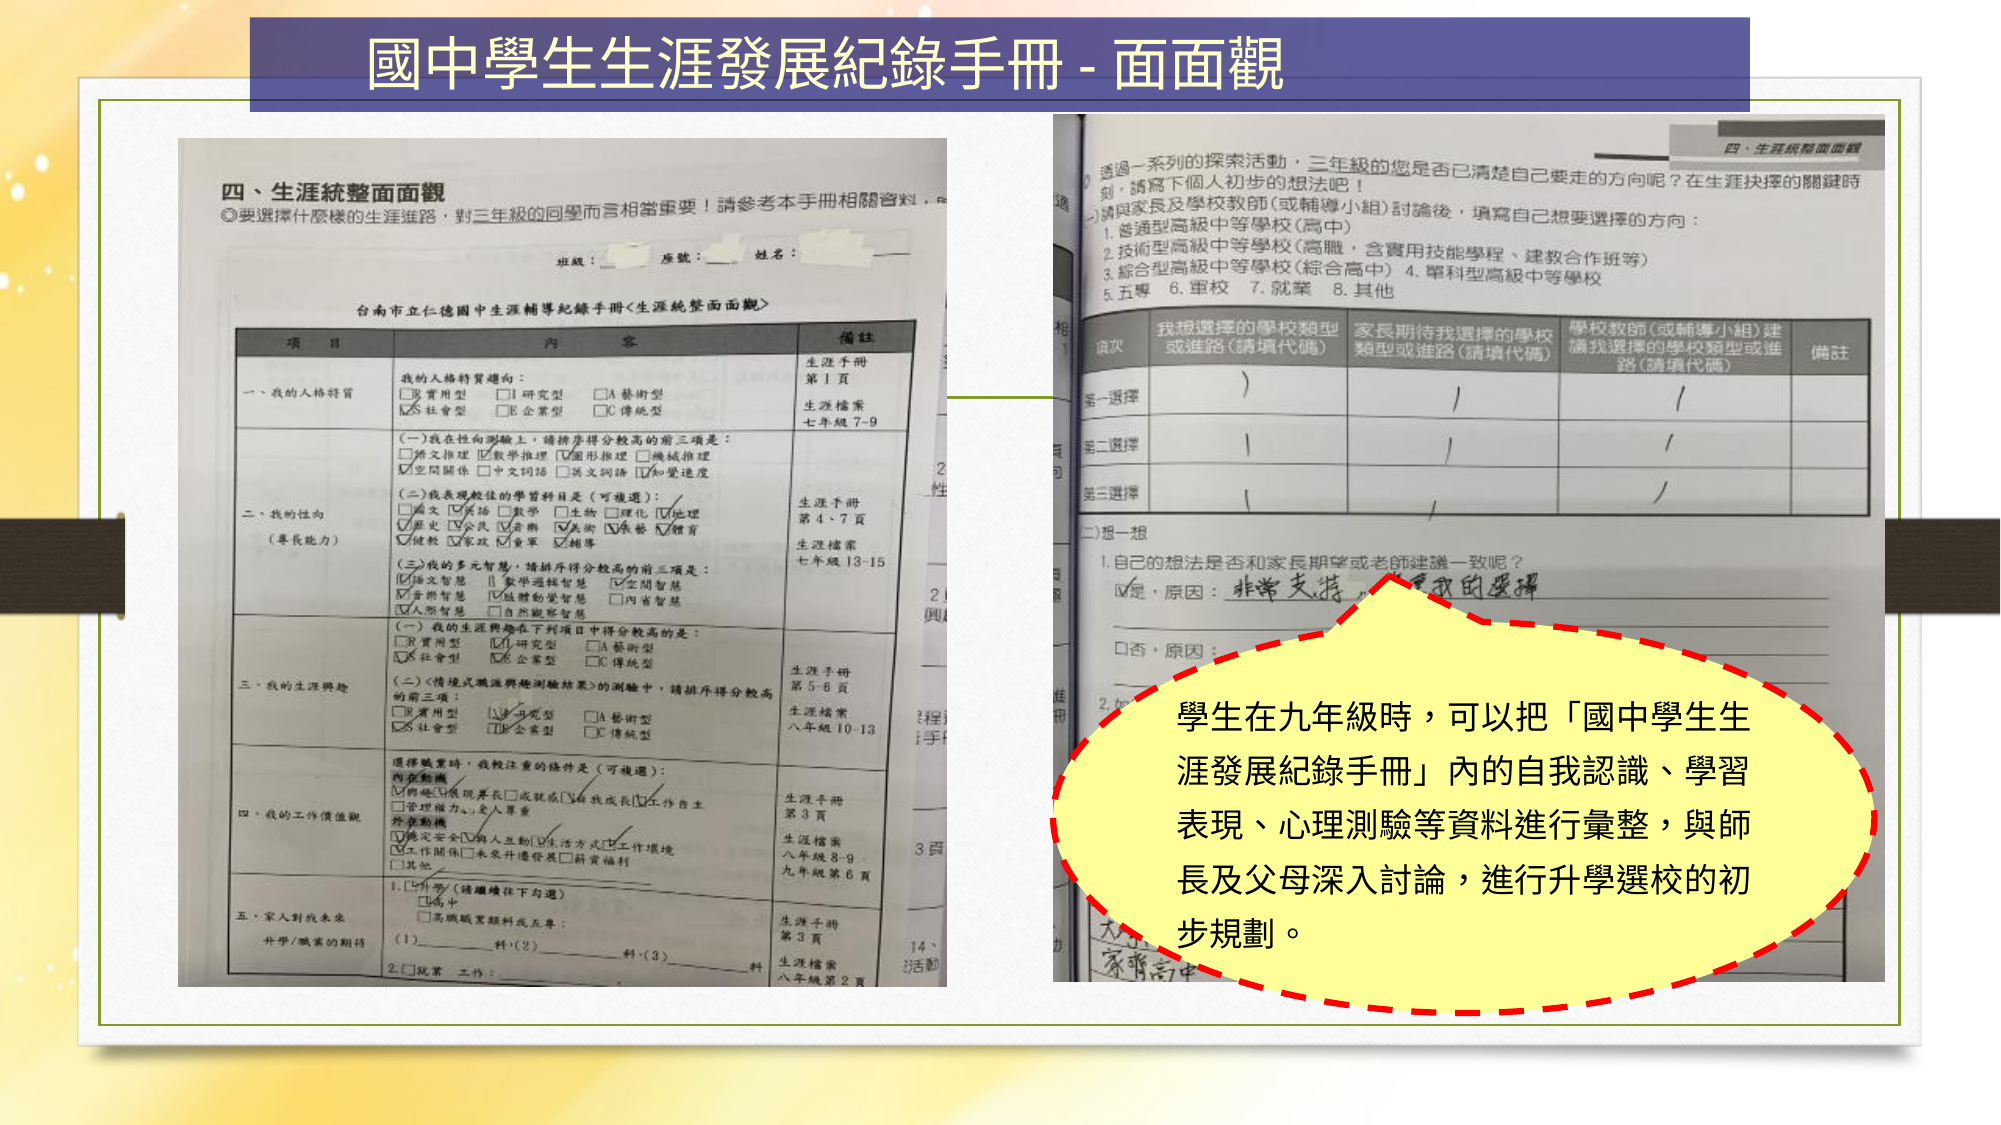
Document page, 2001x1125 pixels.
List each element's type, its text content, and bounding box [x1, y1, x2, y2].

text_box 國中學生生涯發展紀錄手冊-面面觀 [350, 20, 1362, 105]
text_box [249, 16, 1751, 113]
picture [0, 0, 2001, 1125]
text_box 學生在九年級時，可以把「國中學生生涯發展紀錄手冊」內的自我認識、學習表現、心理測驗等資料進行彙整，與師長及父母深入討論，進行升學選校的初步規劃。 [1241, 982, 1686, 1014]
